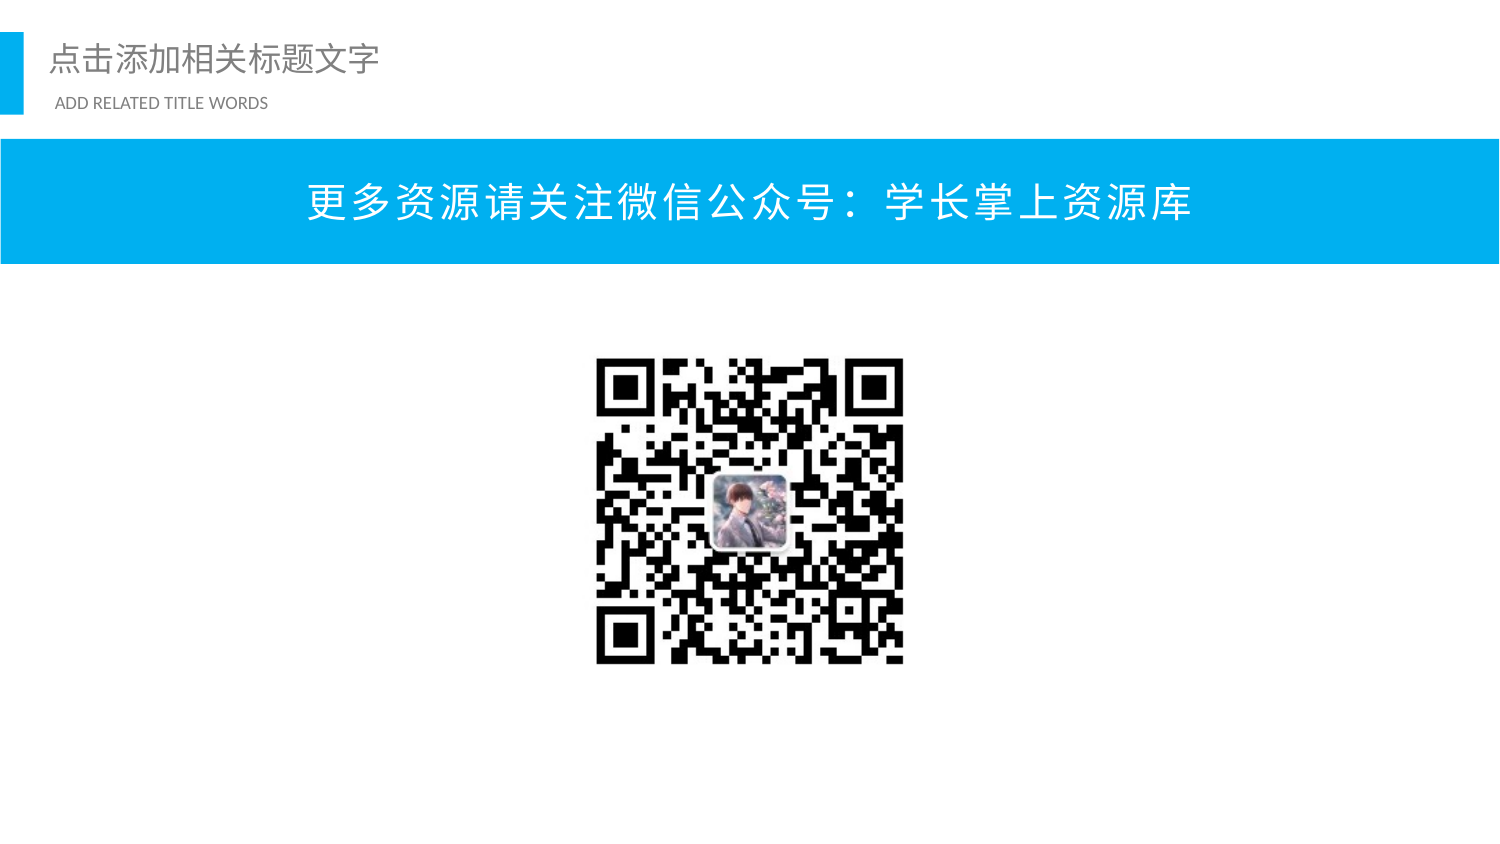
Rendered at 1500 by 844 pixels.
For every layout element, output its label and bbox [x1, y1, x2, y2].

picture [572, 333, 928, 690]
text_box [0, 138, 1500, 264]
